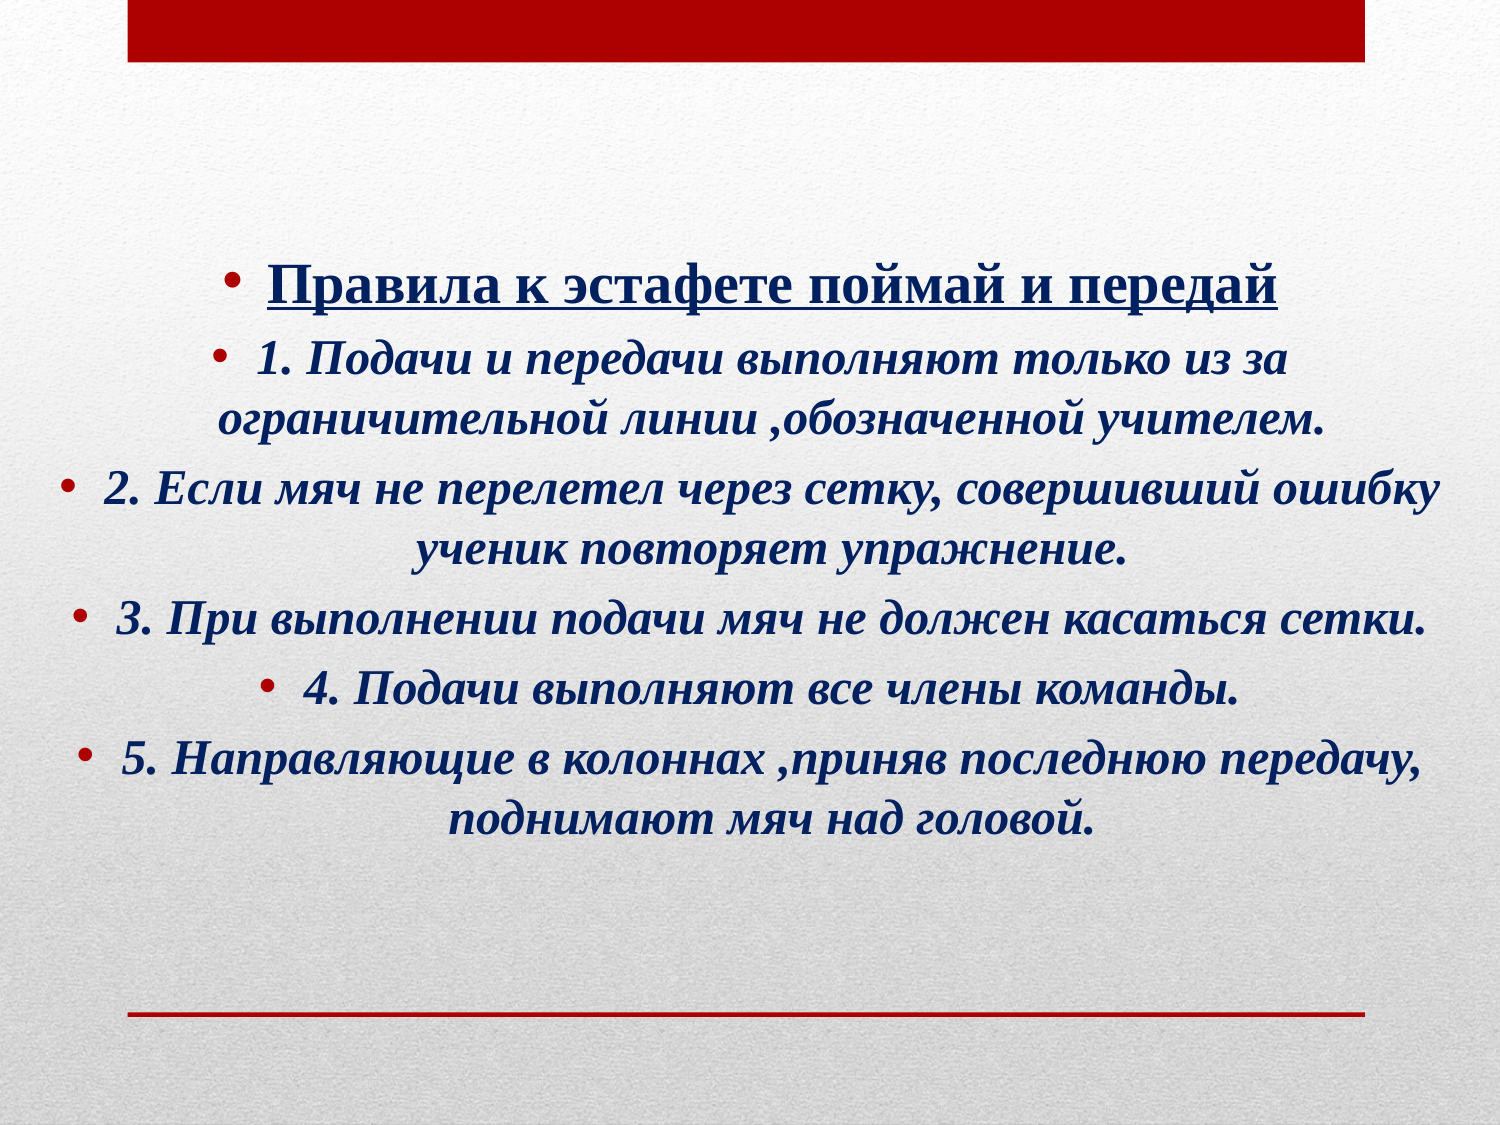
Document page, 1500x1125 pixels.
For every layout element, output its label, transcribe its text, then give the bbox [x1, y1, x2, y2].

list Правила к эстафете поймай и передай 1. Подачи и передачи выполняют только из за ограничительной линии ,обозначенной учителем. 2. Если мяч не перелетел через сетку, совершивший ошибку ученик повторяет упражнение. 3. При выполнении подачи мяч не должен касаться сетки. 4. Подачи выполняют все члены команды. 5. Направляющие в колоннах ,приняв последнюю передачу, поднимают мяч над головой. [0, 66, 1500, 1024]
